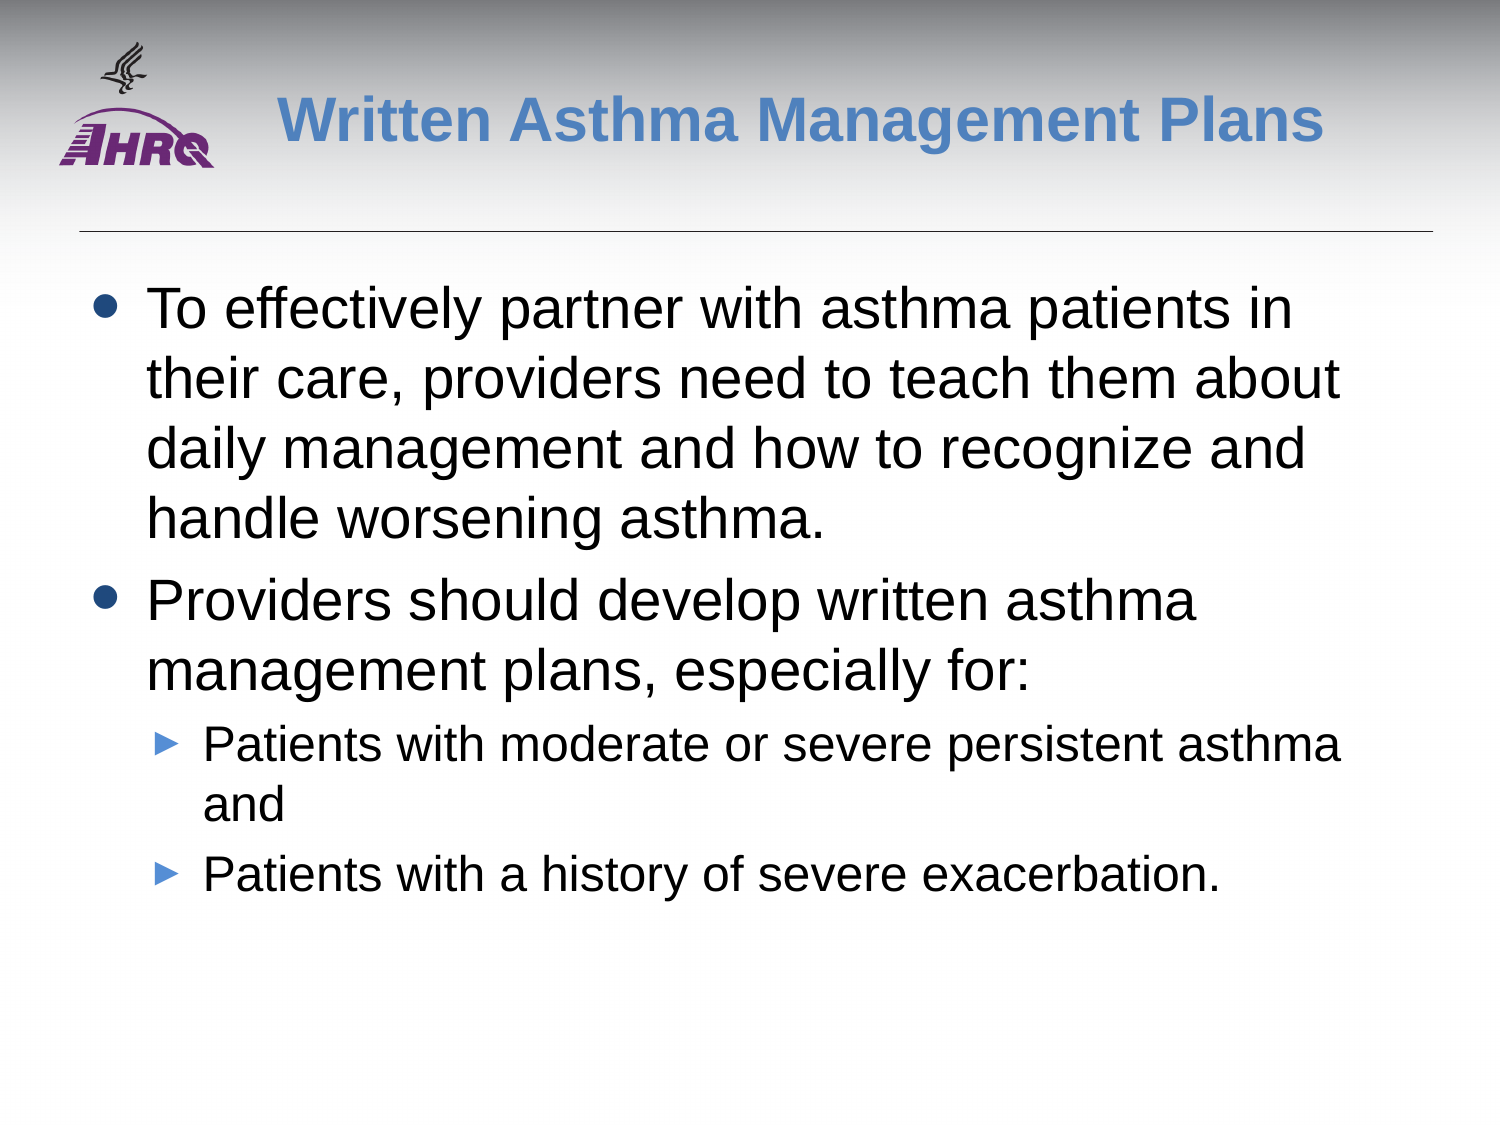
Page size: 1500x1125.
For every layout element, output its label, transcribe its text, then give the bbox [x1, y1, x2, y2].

list To effectively partner with asthma patients in their care, providers need to teach them about daily management and how to recognize and handle worsening asthma. Providers should develop written asthma management plans, especially for: Patients with moderate or severe persistent asthma and Patients with a history of severe exacerbation. [75, 262, 1425, 1005]
picture [0, 0, 1500, 1125]
title Written Asthma Management Plans [262, 45, 1425, 188]
